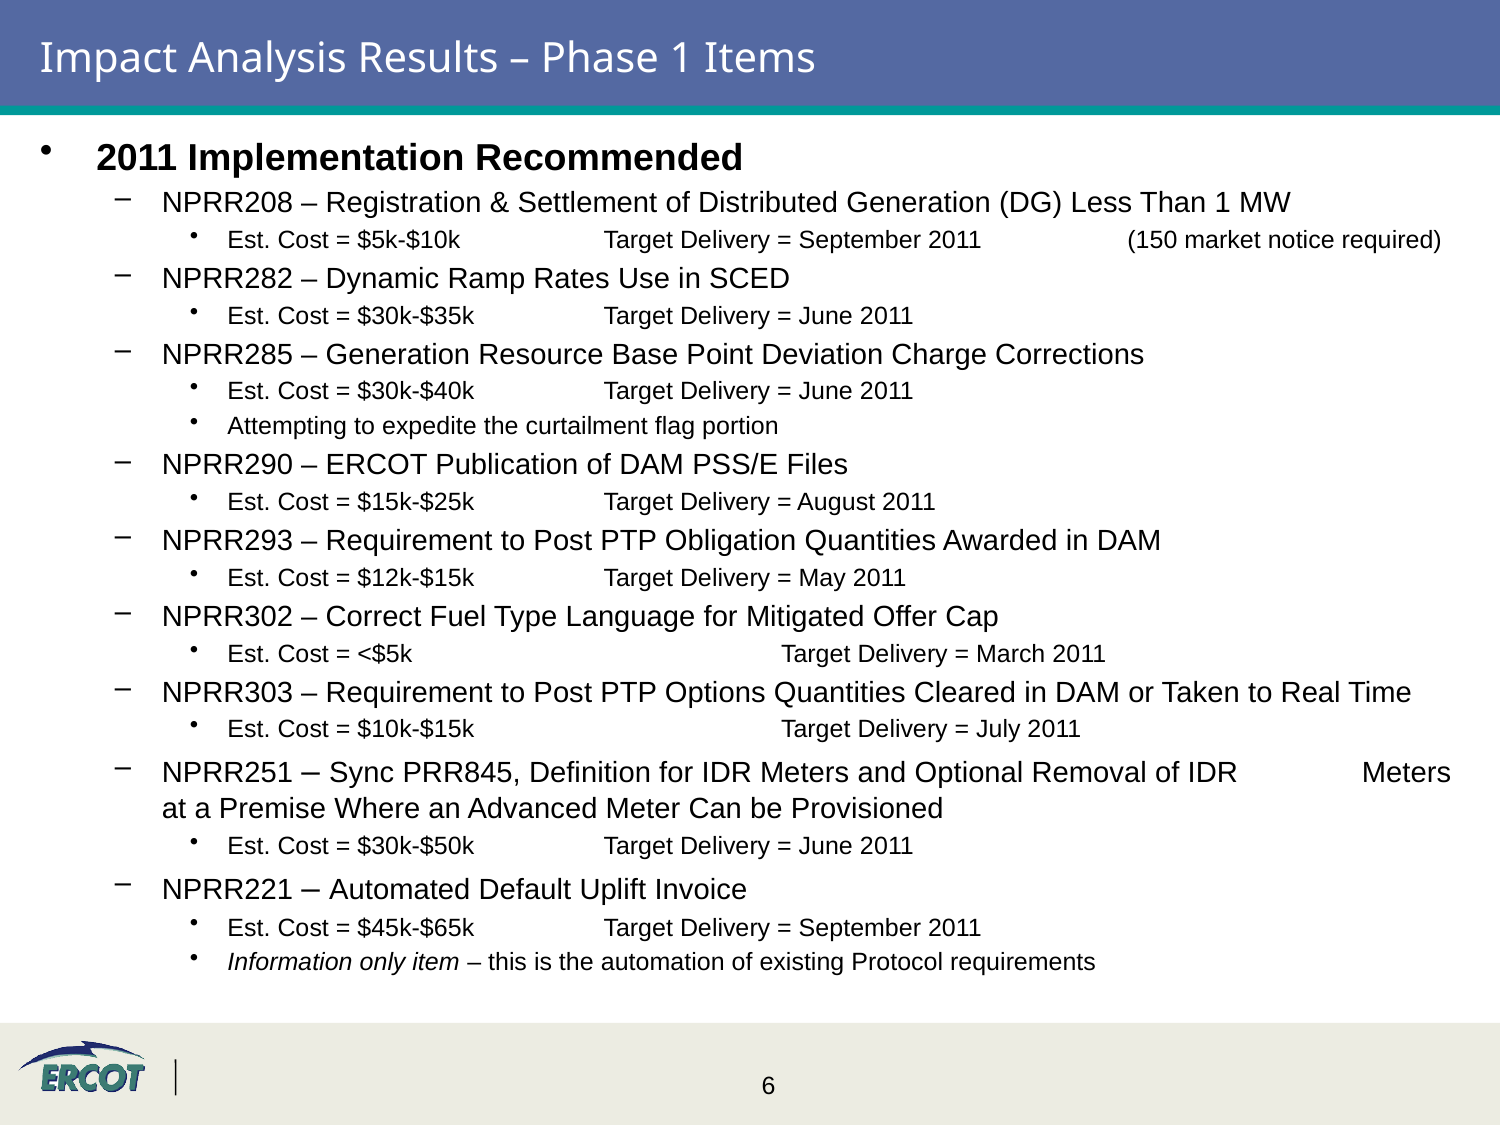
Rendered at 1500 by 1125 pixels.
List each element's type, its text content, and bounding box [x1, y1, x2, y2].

picture [10, 1031, 151, 1111]
title Impact Analysis Results – Phase 1 Items [24, 0, 1338, 113]
list 2011 Implementation Recommended NPRR208 – Registration & Settlement of Distributed Generation (DG) Less Than 1 MW Est. Cost = $5k-$10k Target Delivery = September 2011 (150 market notice required) NPRR282 – Dynamic Ramp Rates Use in SCED Est. Cost = $30k-$35k Target Delivery = June 2011 NPRR285 – Generation Resource Base Point Deviation Charge Corrections Est. Cost = $30k-$40k Target Delivery = June 2011 Attempting to expedite the curtailment flag portion NPRR290 – ERCOT Publication of DAM PSS/E Files Est. Cost = $15k-$25k Target Delivery = August 2011 NPRR293 – Requirement to Post PTP Obligation Quantities Awarded in DAM Est. Cost = $12k-$15k Target Delivery = May 2011 NPRR302 – Correct Fuel Type Language for Mitigated Offer Cap Est. Cost = <$5k Target Delivery = March 2011 NPRR303 – Requirement to Post PTP Options Quantities Cleared in DAM or Taken to Real Time Est. Cost = $10k-$15k Target Delivery = July 2011 NPRR251 – Sync PRR845, Definition for IDR Meters and Optional Removal of IDR Meters at a Premise Where an Advanced Meter Can be Provisioned Est. Cost = $30k-$50k Target Delivery = June 2011 NPRR221 – Automated Default Uplift Invoice Est. Cost = $45k-$65k Target Delivery = September 2011 Information only item – this is the automation of existing Protocol requirements [24, 124, 1476, 1026]
